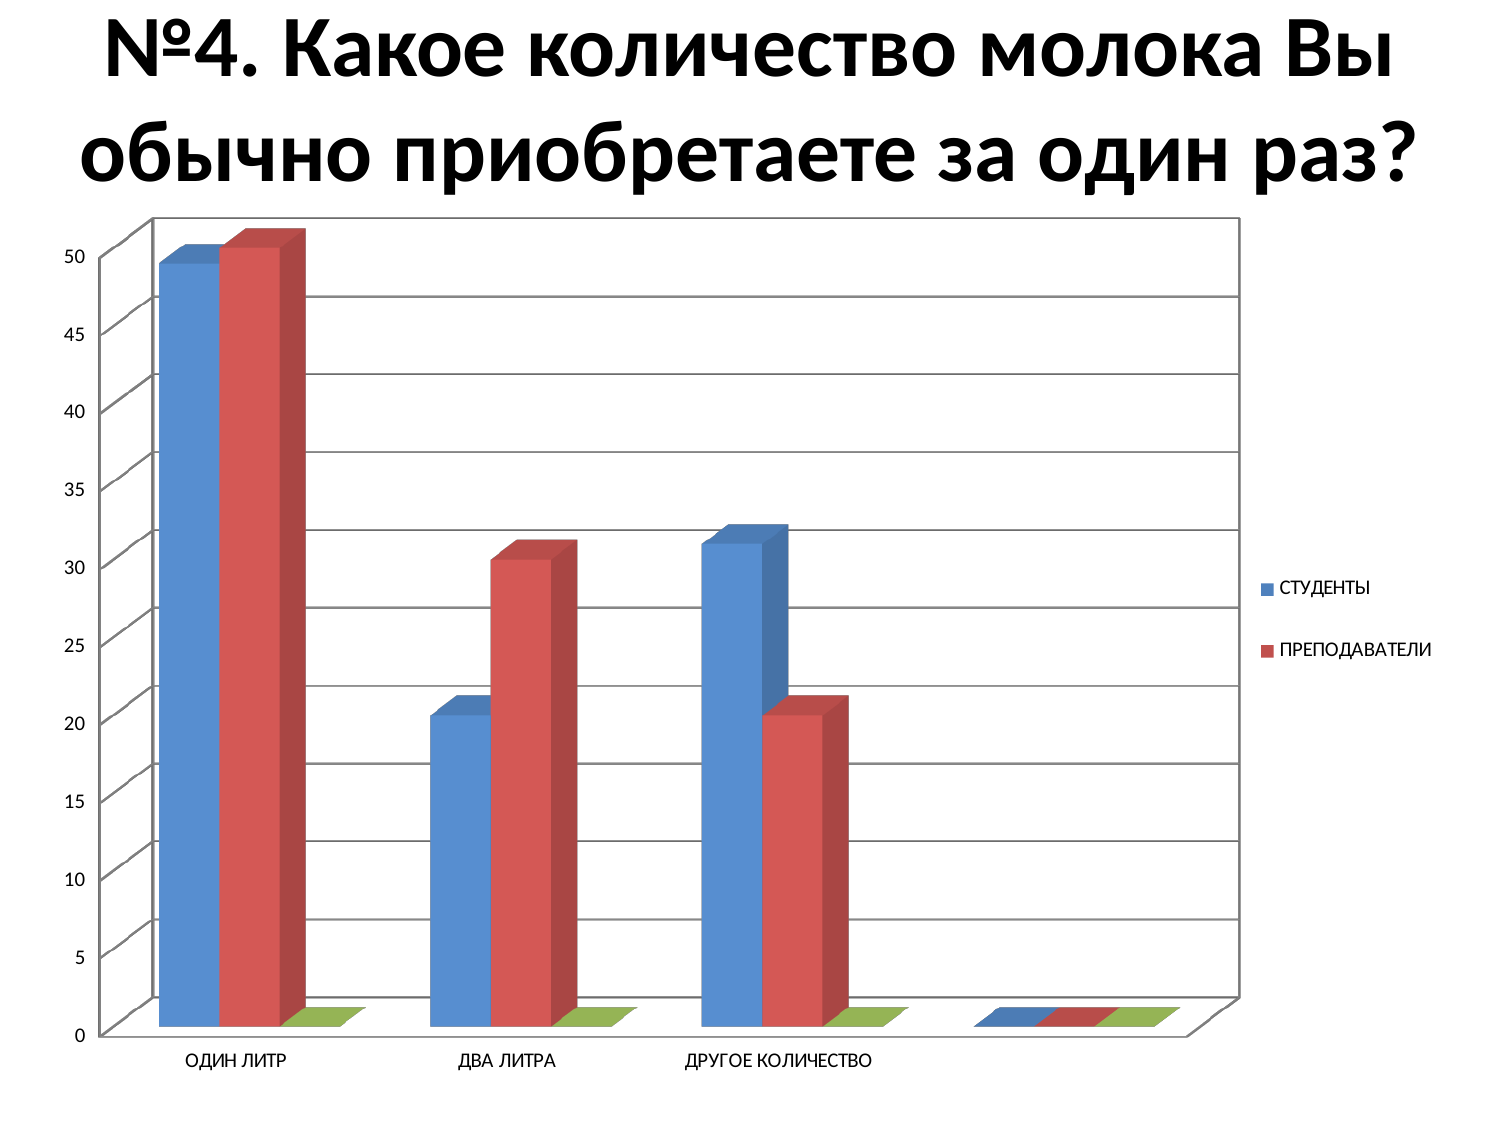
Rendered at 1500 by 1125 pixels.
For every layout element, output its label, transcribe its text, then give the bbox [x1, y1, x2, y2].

chart [34, 198, 1466, 1091]
title №4. Какое количество молока Вы обычно приобретаете за один раз? [0, 0, 1500, 188]
